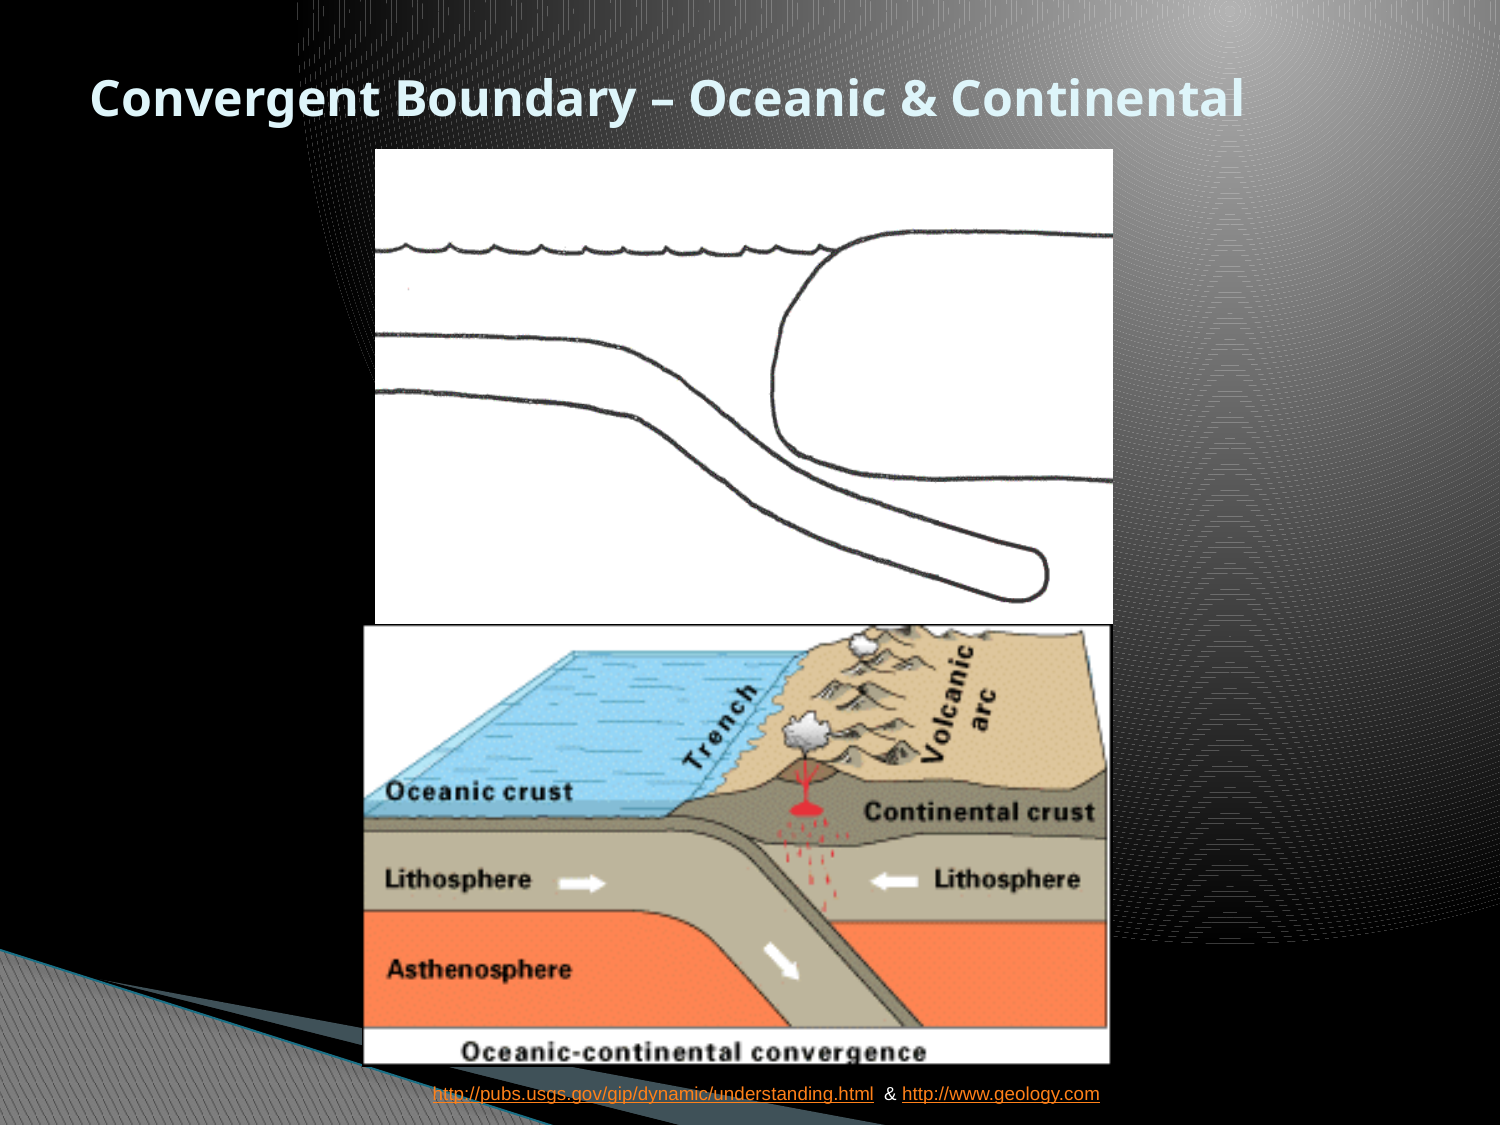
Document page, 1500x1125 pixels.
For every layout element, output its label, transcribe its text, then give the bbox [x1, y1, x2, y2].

text_box http://pubs.usgs.gov/gip/dynamic/understanding.html & http://www.geology.com [312, 1074, 1225, 1112]
picture [0, 149, 1113, 1125]
title Convergent Boundary – Oceanic & Continental [75, 37, 1425, 155]
